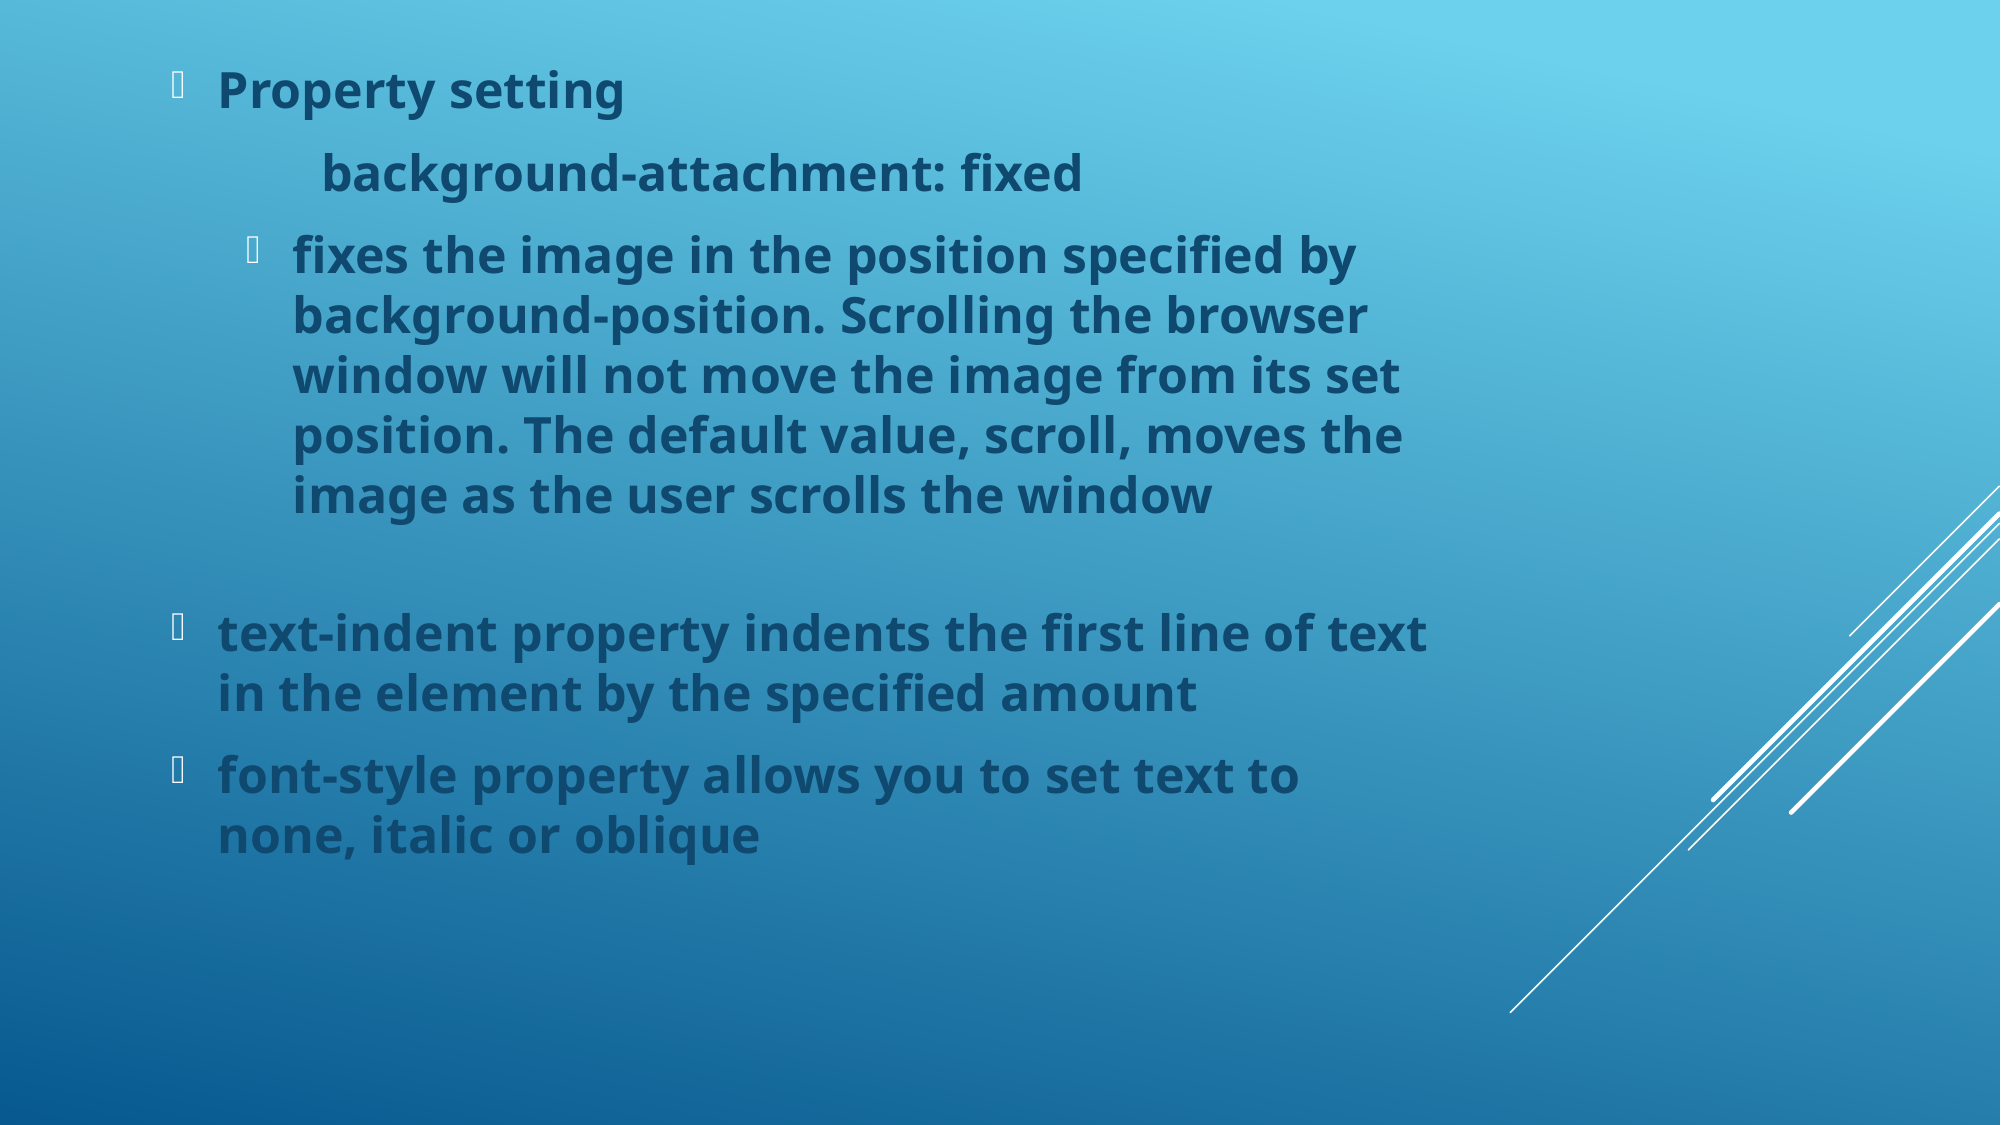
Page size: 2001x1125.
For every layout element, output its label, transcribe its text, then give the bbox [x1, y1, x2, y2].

text_box text-indent property indents the first line of text in the element by the specified amount font-style property allows you to set text to none, italic or oblique [156, 593, 1469, 982]
text_box Property setting background-attachment: fixed fixes the image in the position specified by background-position. Scrolling the browser window will not move the image from its set position. The default value, scroll, moves the image as the user scrolls the window [156, 51, 1469, 552]
